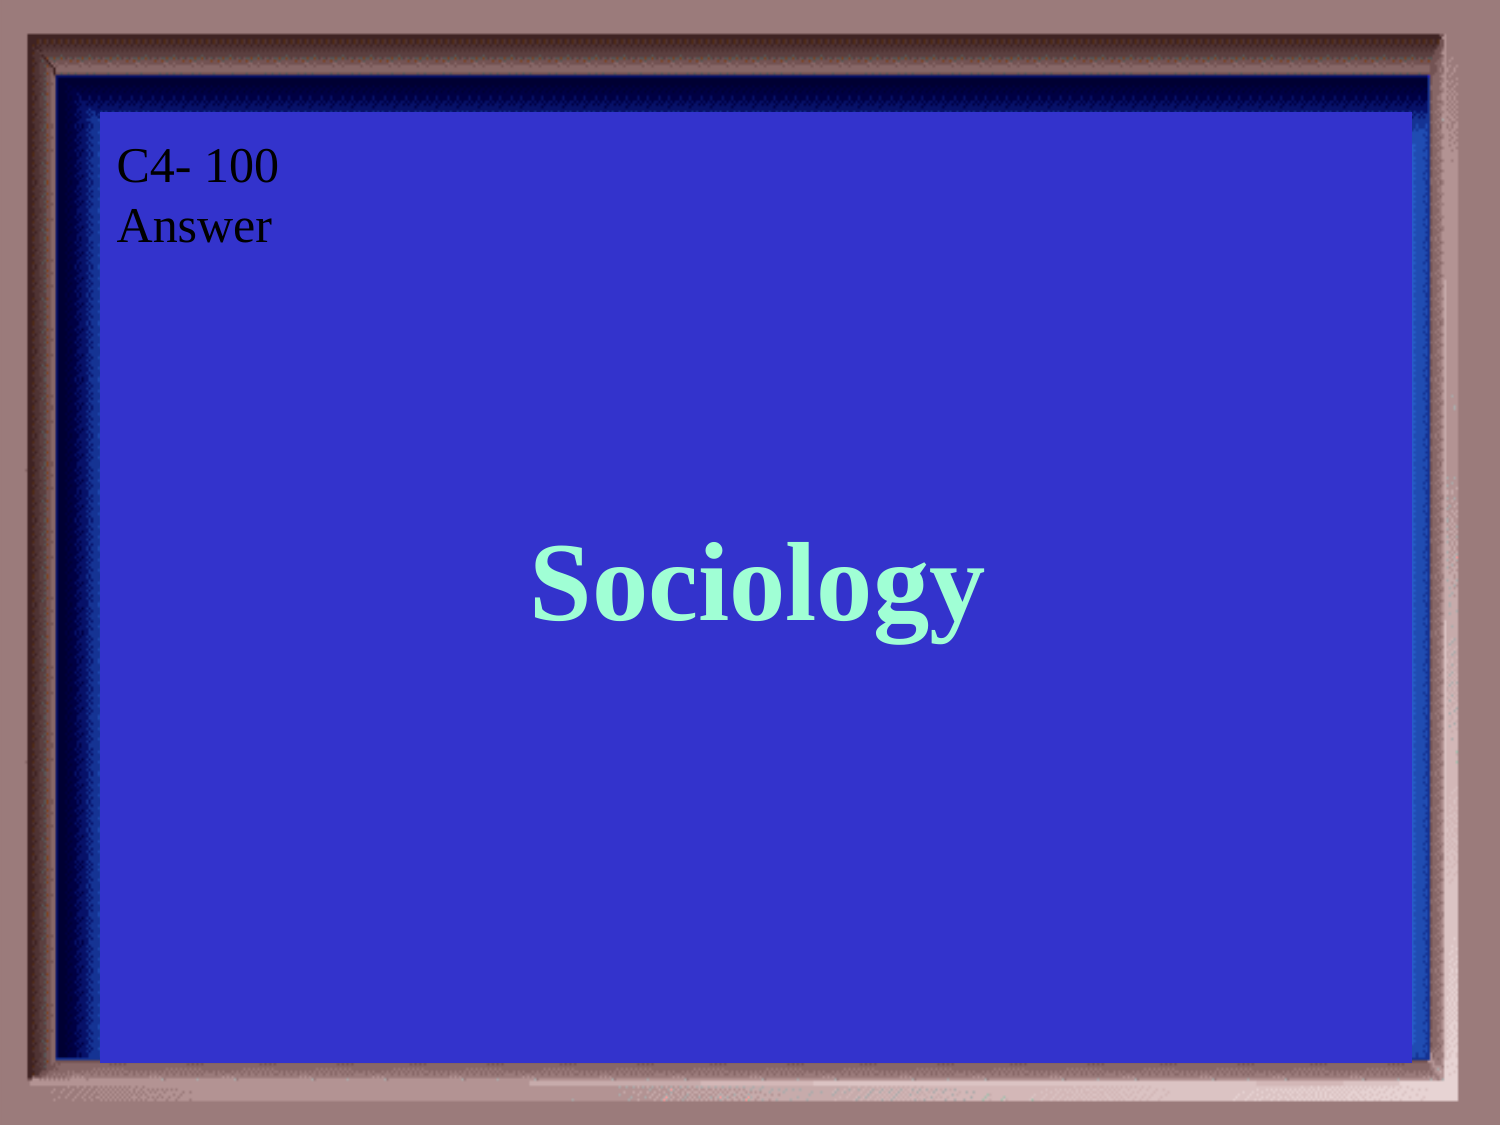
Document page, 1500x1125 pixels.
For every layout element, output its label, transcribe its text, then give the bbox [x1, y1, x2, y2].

text_box C4- 100 Answer [101, 124, 295, 260]
text_box Sociology [514, 499, 1002, 650]
text_box [99, 112, 1413, 1063]
picture [0, 0, 1500, 1125]
